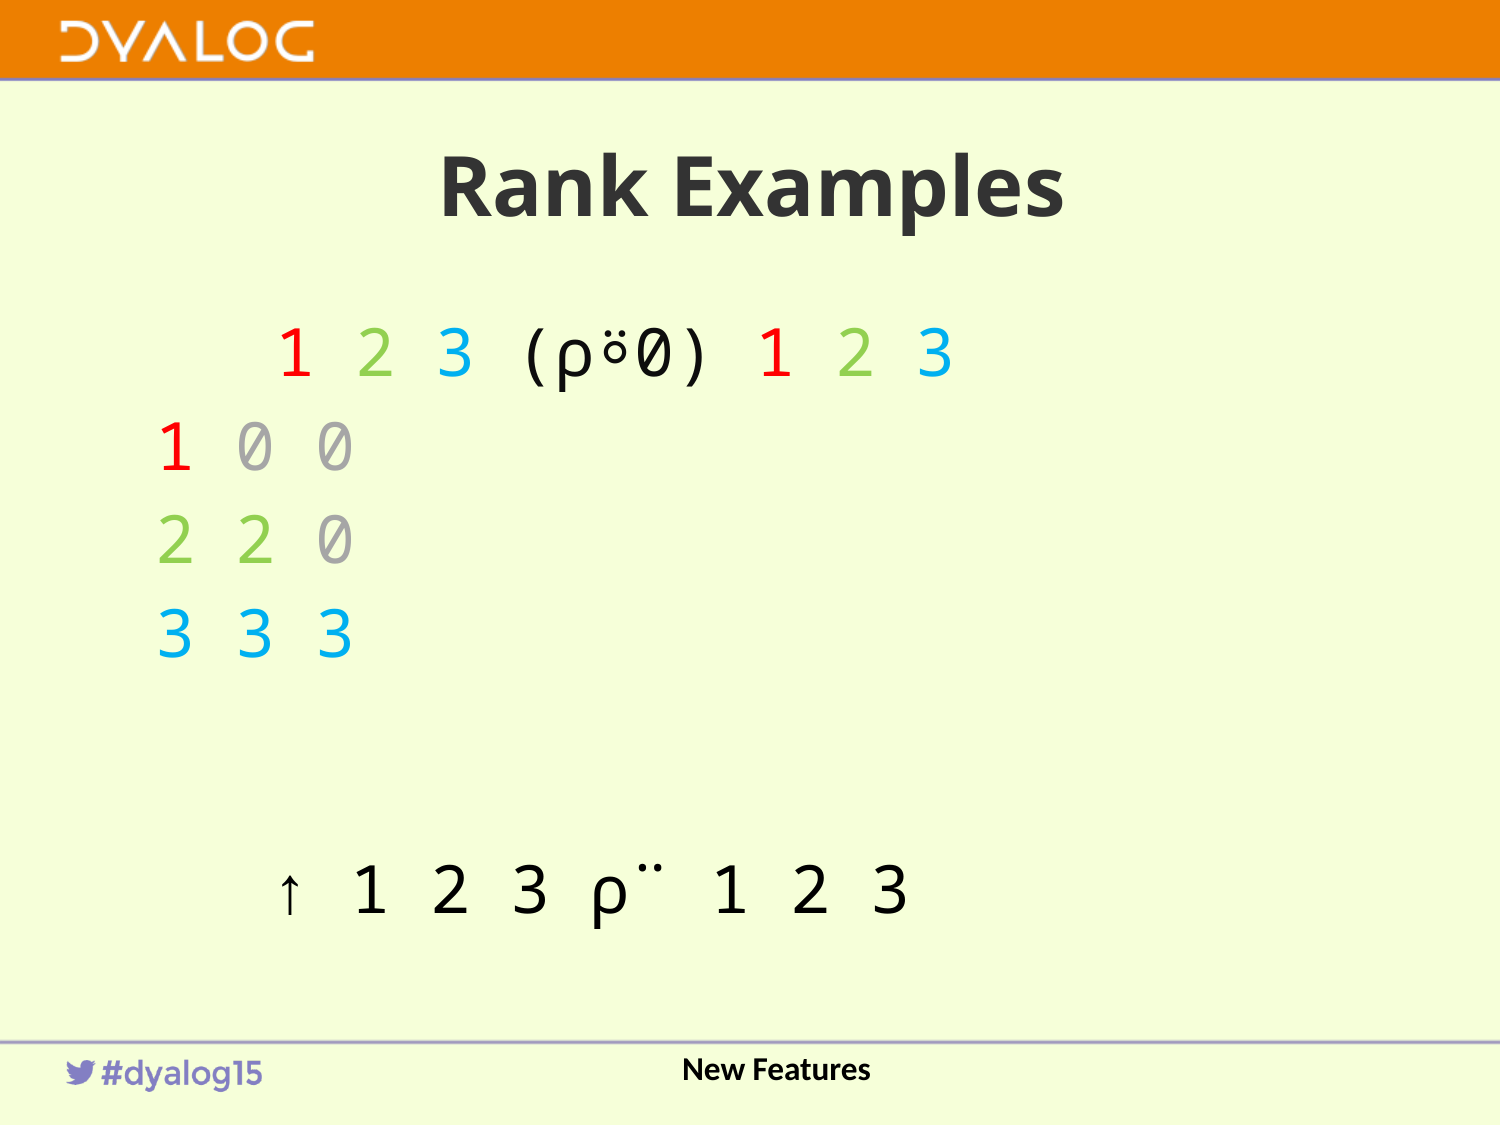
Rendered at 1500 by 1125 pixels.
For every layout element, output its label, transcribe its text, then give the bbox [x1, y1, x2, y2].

list 1 2 3 (⍴⍤0) 1 2 3 1 0 0 2 2 0 3 3 3 [75, 302, 1425, 1005]
title Rank Examples [76, 125, 1427, 256]
footer New Features [667, 1039, 892, 1100]
text_box ↑ 1 2 3 ⍴¨ 1 2 3 [237, 830, 926, 936]
picture [0, 0, 1500, 1125]
